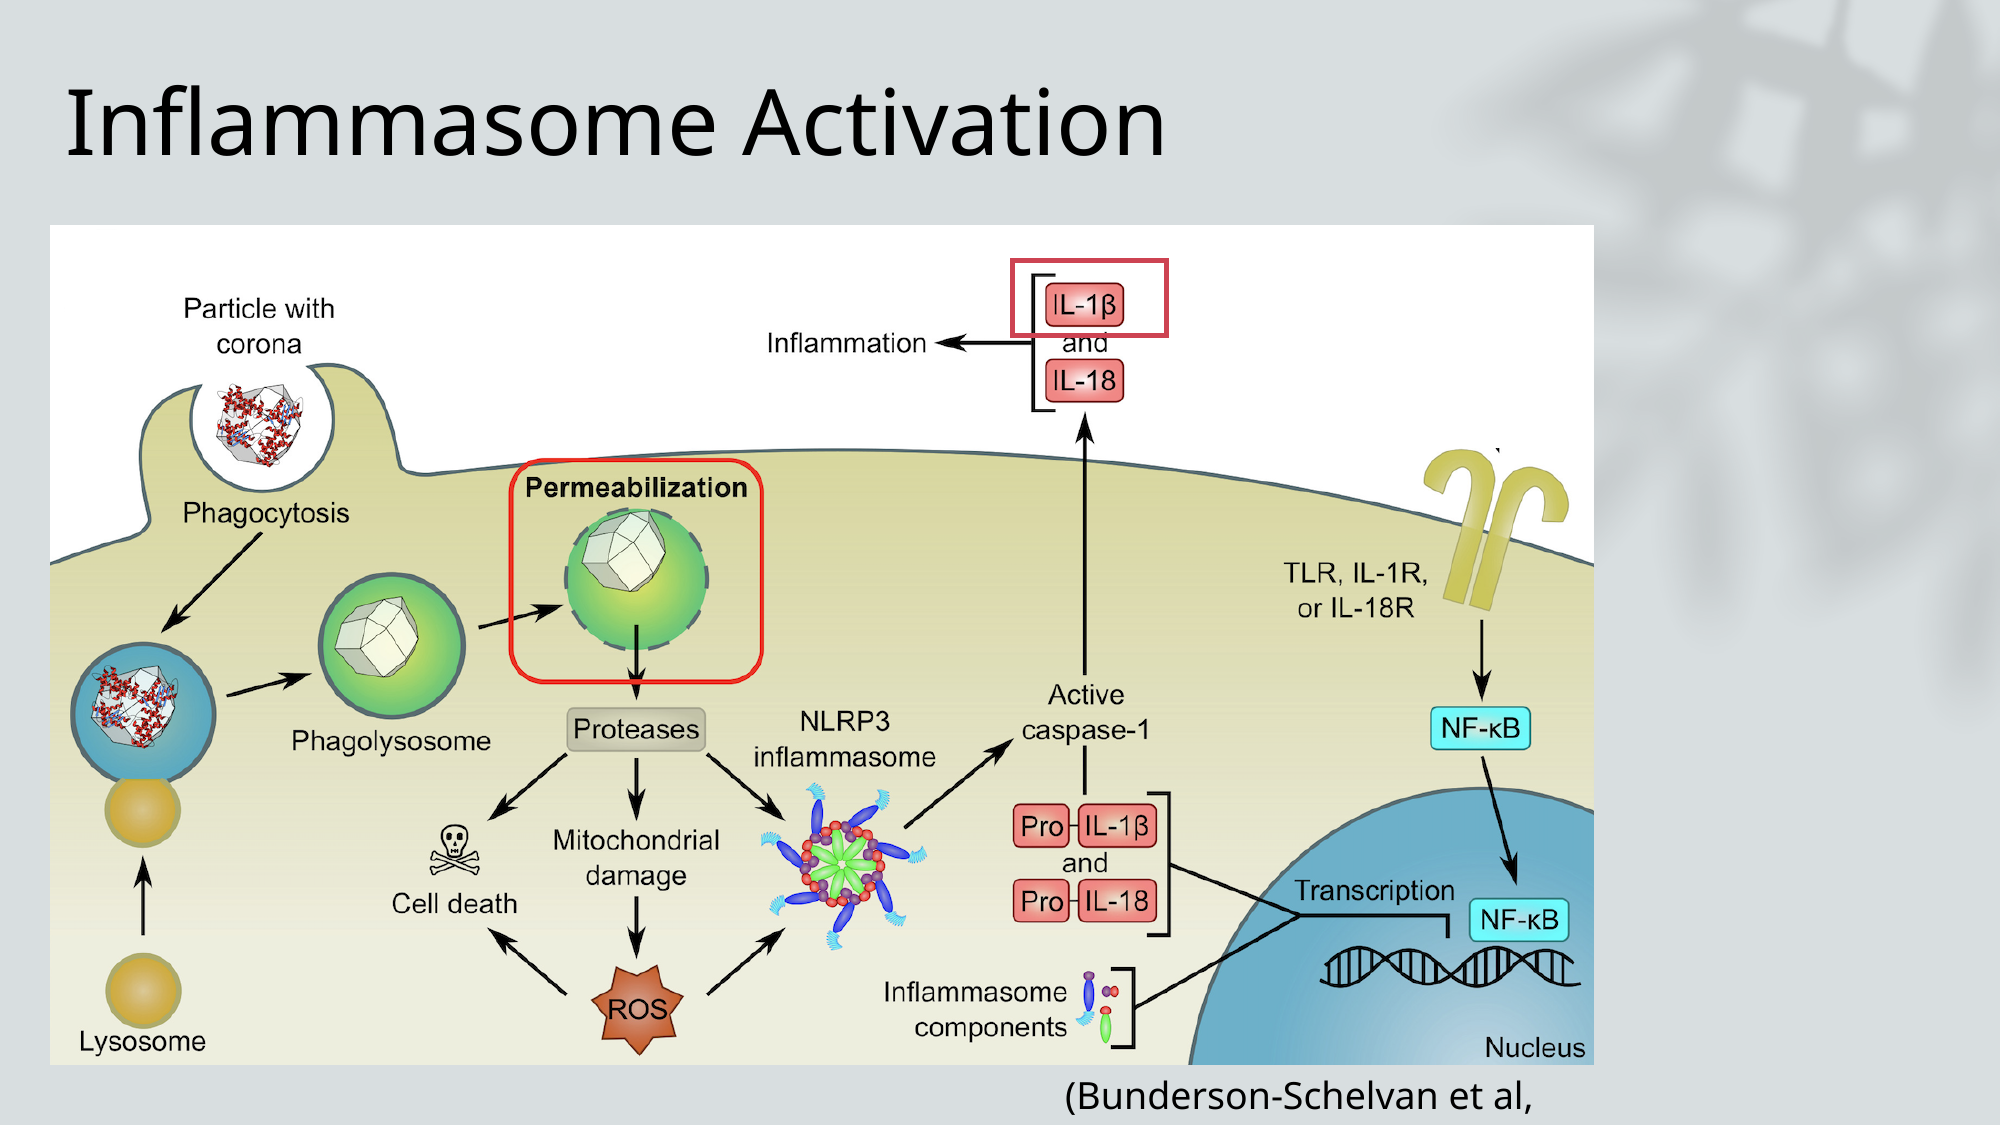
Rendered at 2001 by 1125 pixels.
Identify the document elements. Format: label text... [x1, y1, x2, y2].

text_box (Bunderson-Schelvan et al, 2016) [1050, 1064, 1646, 1125]
title Inflammasome Activation [50, 36, 1503, 202]
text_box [49, 225, 1594, 1065]
